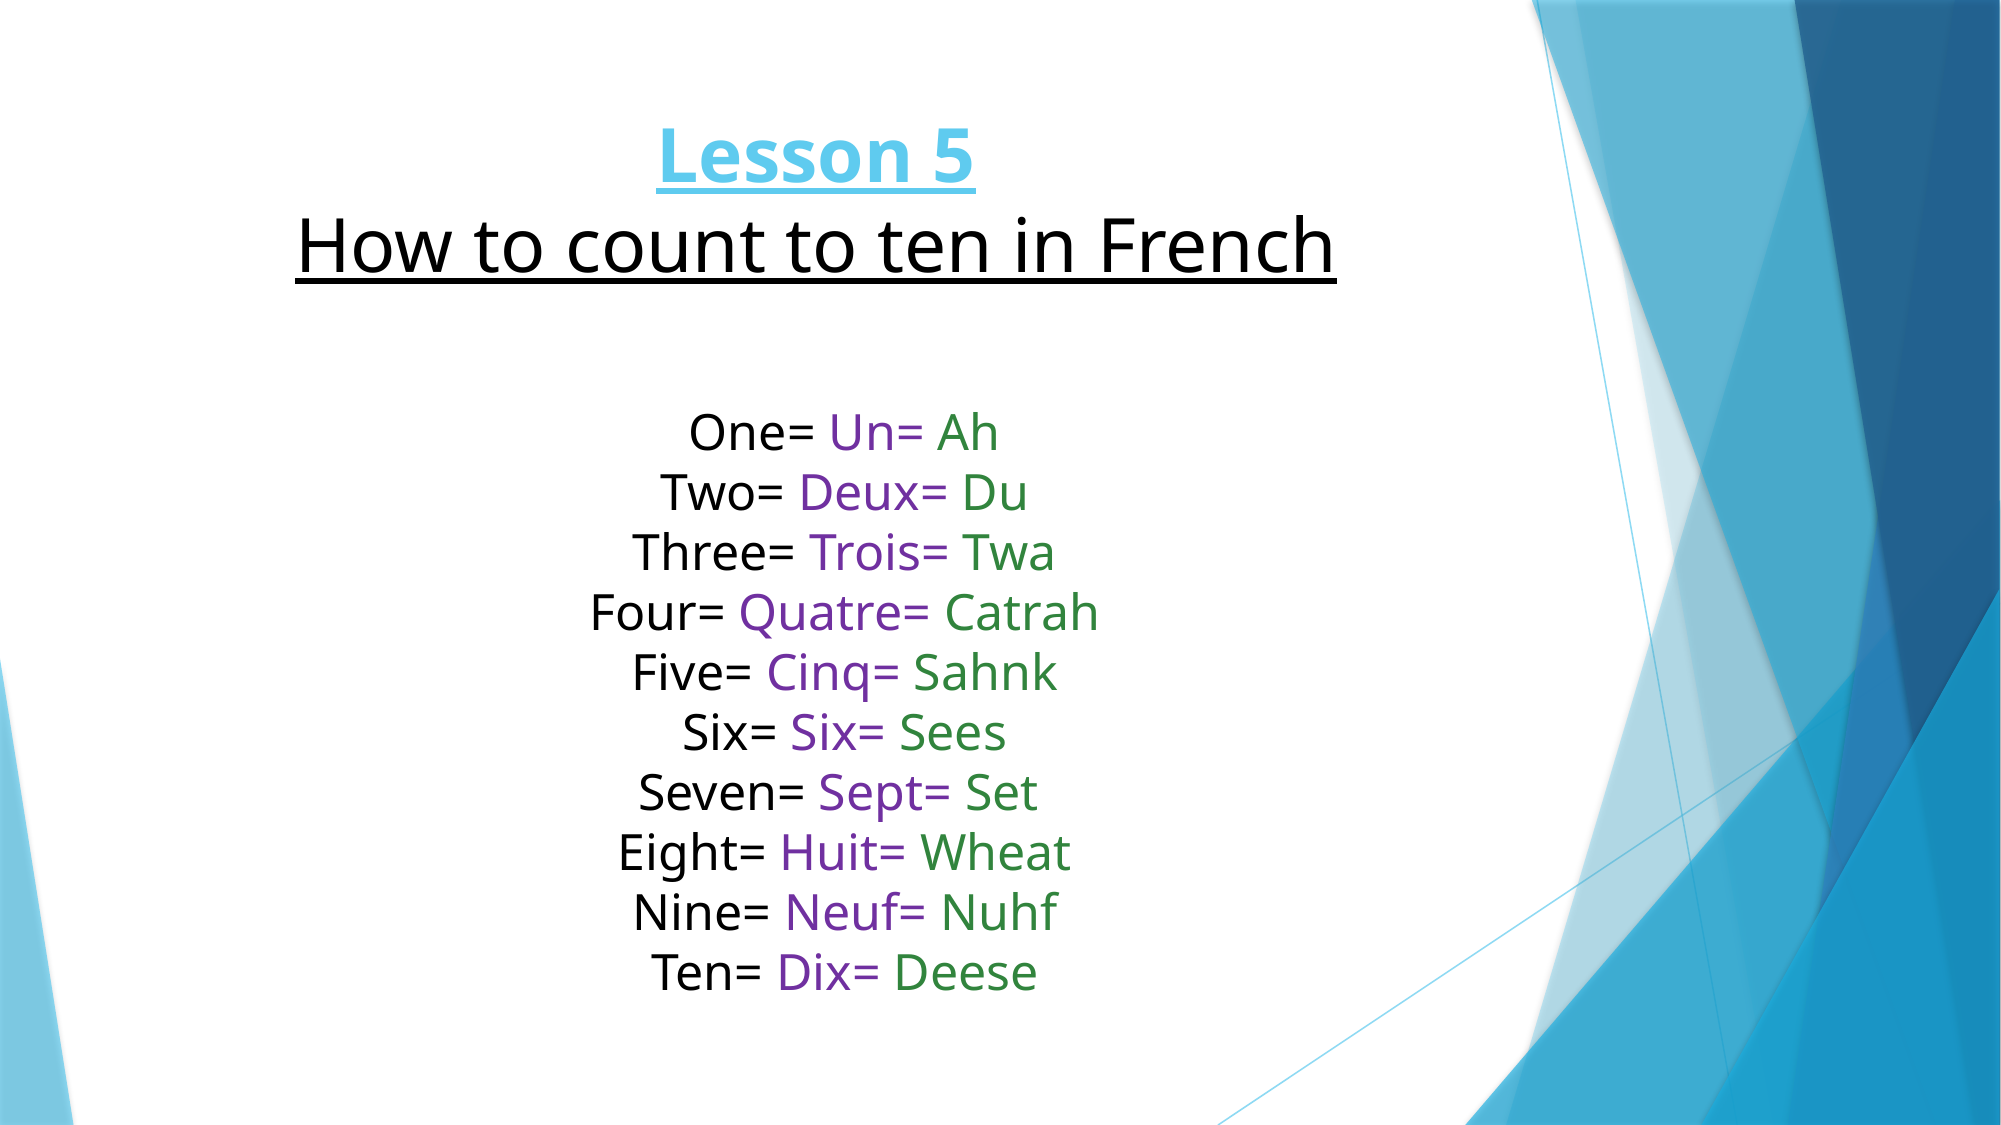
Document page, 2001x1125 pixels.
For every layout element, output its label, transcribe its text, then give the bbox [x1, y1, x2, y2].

text_box One= Un= Ah Two= Deux= Du Three= Trois= Twa Four= Quatre= Catrah Five= Cinq= Sahnk Six= Six= Sees Seven= Sept= Set Eight= Huit= Wheat Nine= Neuf= Nuhf Ten= Dix= Deese [344, 393, 1345, 1069]
title Lesson 5 How to count to ten in French [111, 99, 1522, 1066]
